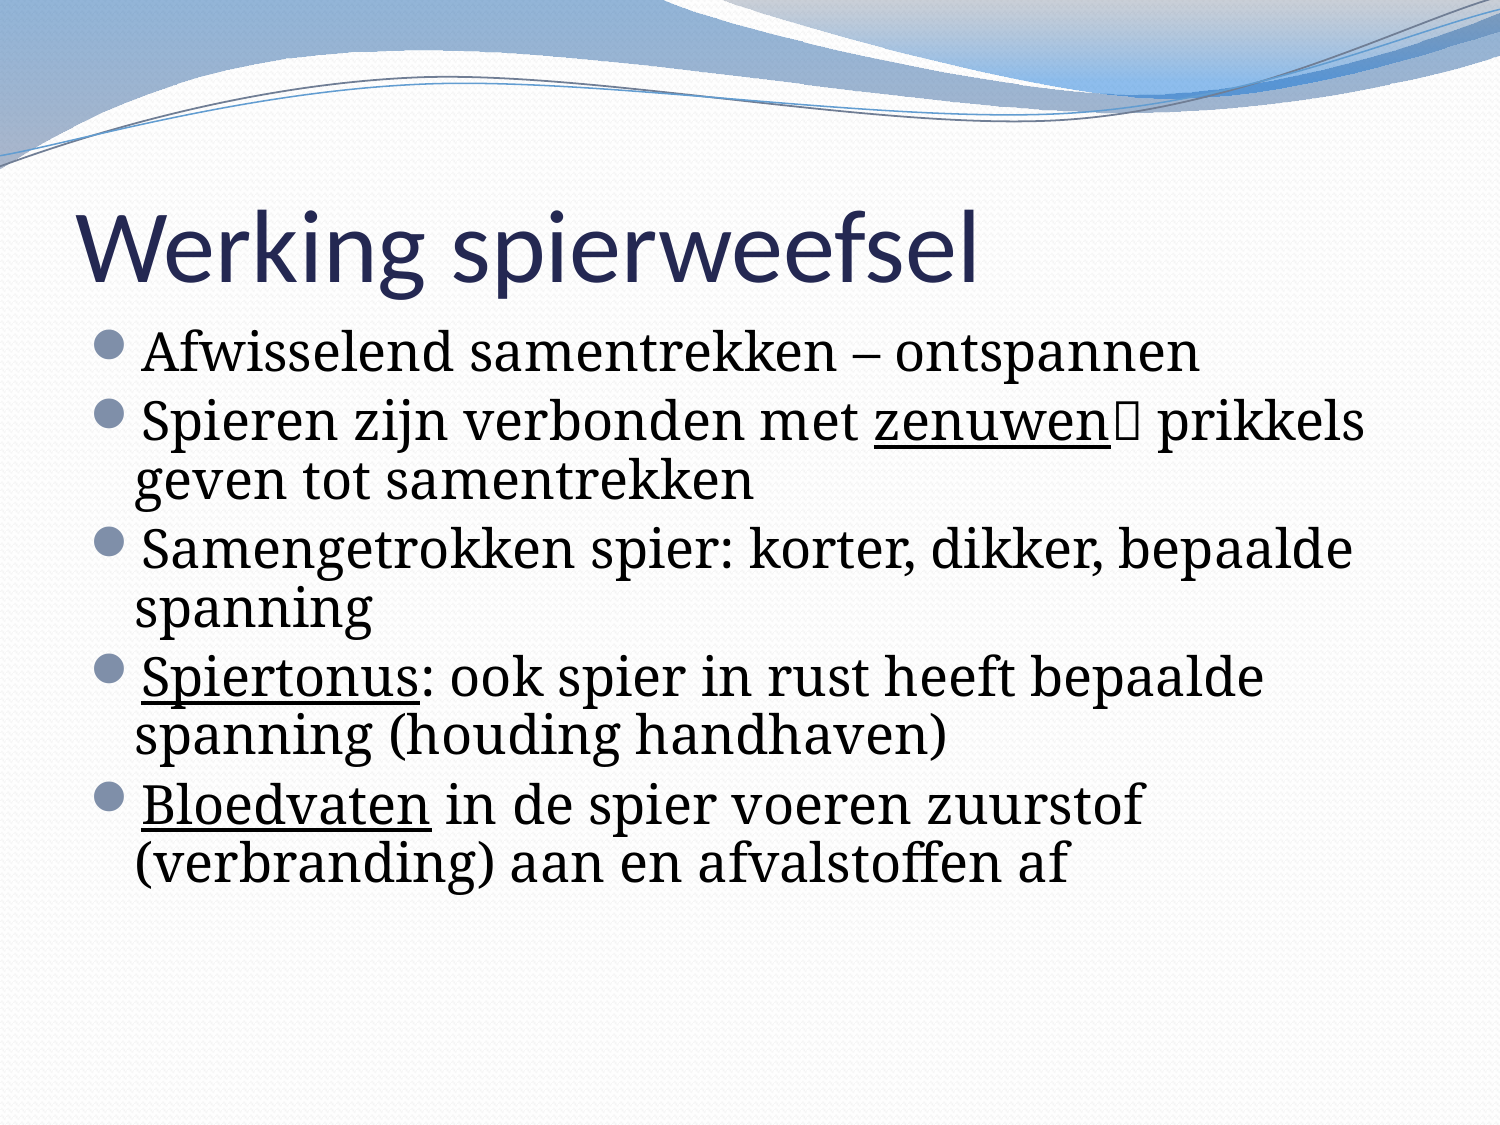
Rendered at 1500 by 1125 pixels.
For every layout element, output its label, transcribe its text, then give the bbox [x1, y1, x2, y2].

title Werking spierweefsel [75, 115, 1425, 303]
list Afwisselend samentrekken – ontspannen Spieren zijn verbonden met zenuwen prikkels geven tot samentrekken Samengetrokken spier: korter, dikker, bepaalde spanning Spiertonus: ook spier in rust heeft bepaalde spanning (houding handhaven) Bloedvaten in de spier voeren zuurstof (verbranding) aan en afvalstoffen af [75, 317, 1425, 1038]
